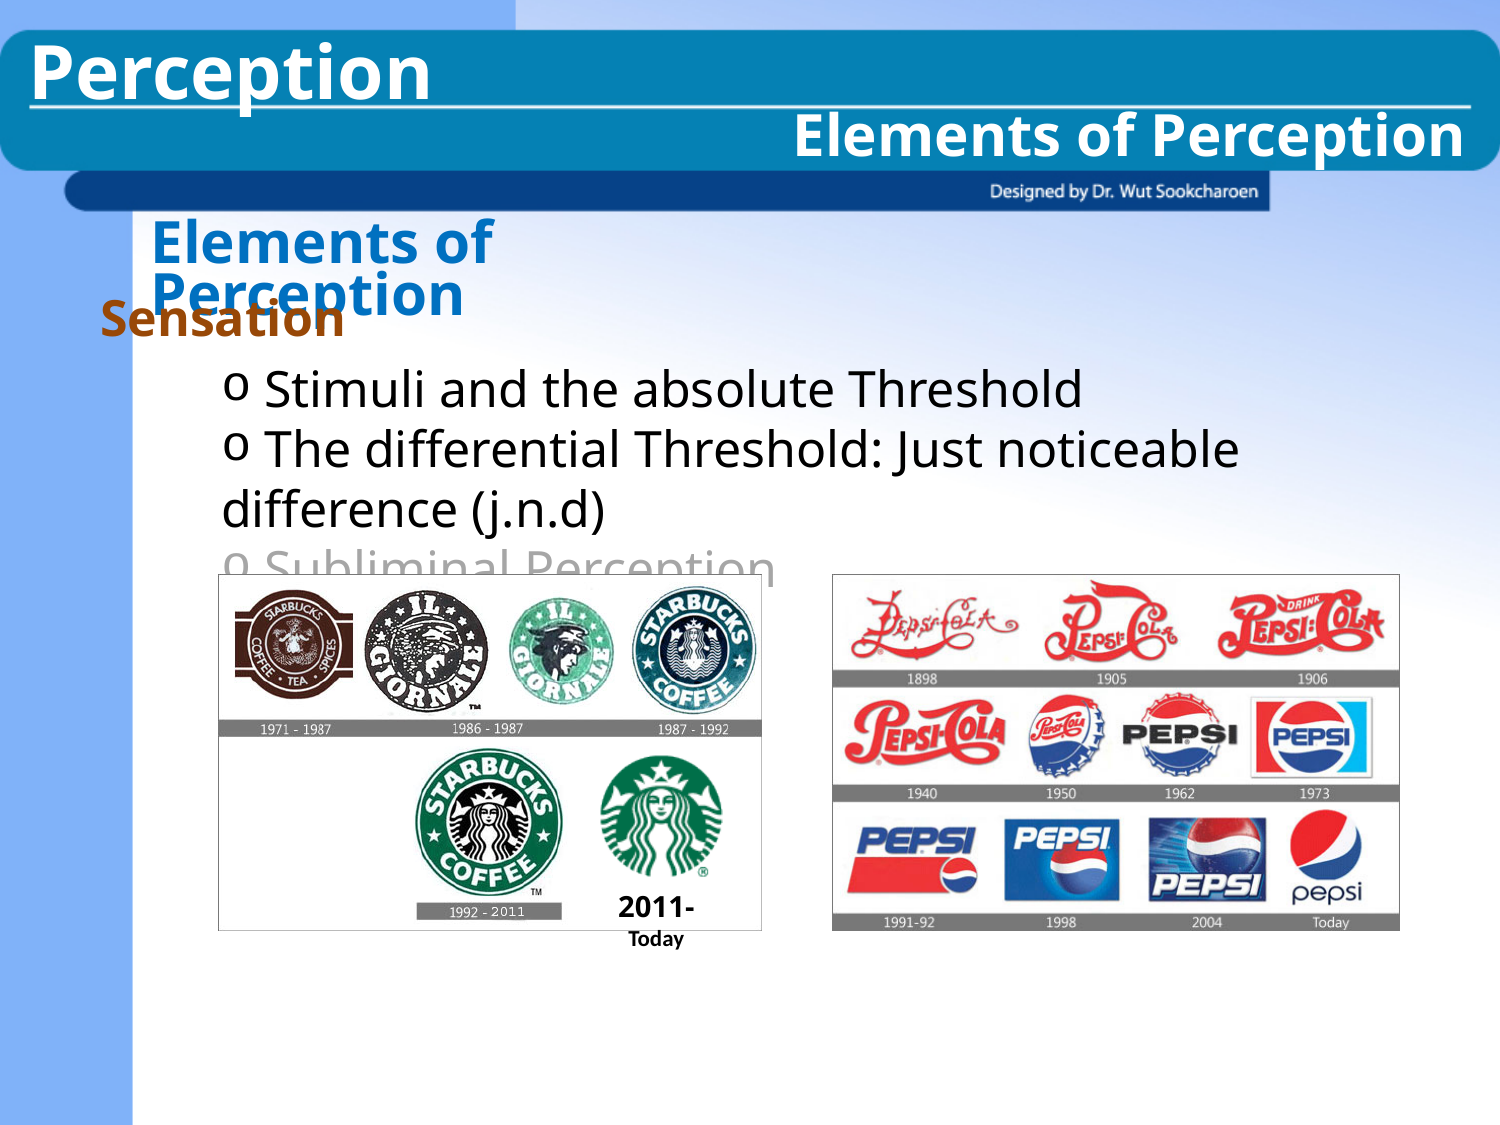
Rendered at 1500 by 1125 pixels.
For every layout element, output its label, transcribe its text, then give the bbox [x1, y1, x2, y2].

text_box Elements of Perception [37, 108, 1481, 172]
text_box Sensation [100, 278, 361, 354]
text_box Stimuli and the absolute Threshold The differential Threshold: Just noticeable difference (j.n.d) Subliminal Perception [206, 349, 1388, 605]
picture [0, 146, 1500, 1125]
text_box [218, 574, 763, 931]
picture [0, 0, 1500, 54]
text_box Elements of Perception [135, 215, 739, 279]
text_box Perception [13, 32, 1475, 107]
